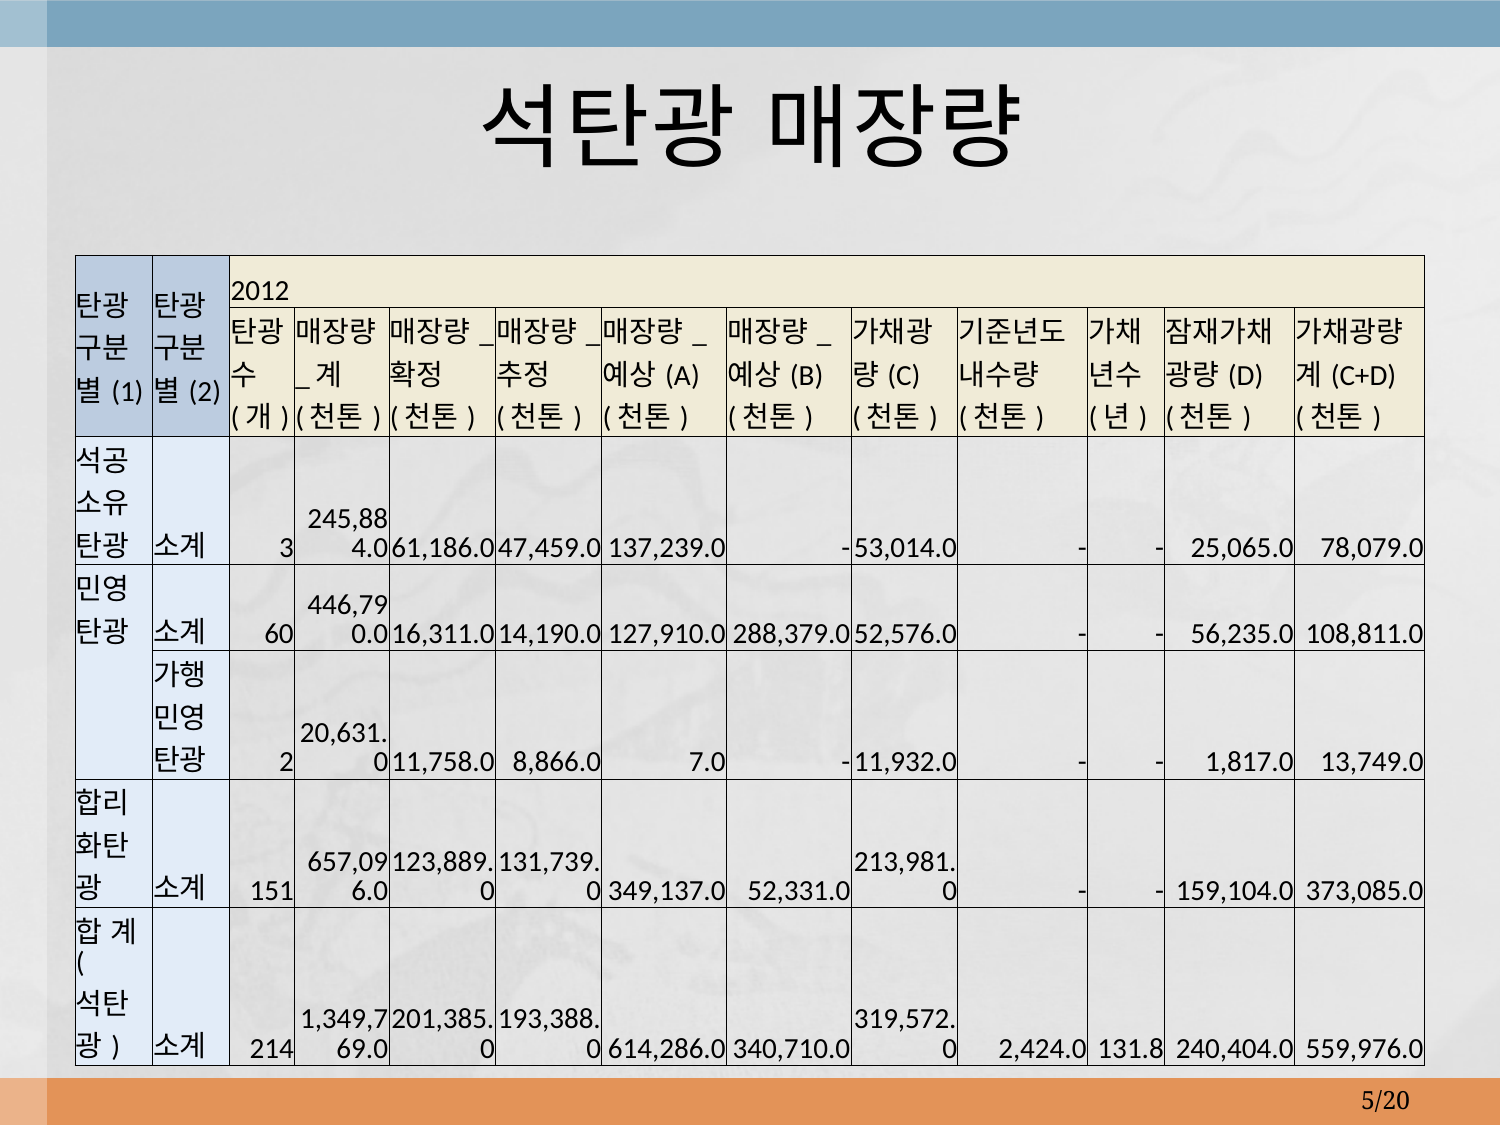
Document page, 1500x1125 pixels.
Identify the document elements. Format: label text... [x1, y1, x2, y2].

table_cell 매장량_계 (천톤) [295, 308, 389, 436]
table_cell 가행민영탄광 [153, 651, 229, 779]
table_cell - [958, 780, 1087, 907]
table_cell 61,186.0 [390, 437, 495, 564]
title 석탄광 매장량 [49, 46, 1454, 202]
table_cell 340,710.0 [727, 908, 851, 1065]
table_cell 240,404.0 [1165, 908, 1294, 1065]
table_cell 16,311.0 [390, 565, 495, 650]
table_cell 193,388.0 [496, 908, 601, 1065]
table_cell 151 [230, 780, 294, 907]
table_cell 245,884.0 [295, 437, 389, 564]
table_cell 20,631.0 [295, 651, 389, 779]
table_cell - [1088, 437, 1164, 564]
table_cell 매장량_예상(B) (천톤) [727, 308, 851, 436]
table_cell 합 계(석탄광) [76, 908, 152, 1065]
table_cell 1,349,769.0 [295, 908, 389, 1065]
table_cell 2 [230, 651, 294, 779]
table_cell 석공소유탄광 [76, 437, 152, 564]
table_cell 잠재가채광량(D) (천톤) [1165, 308, 1294, 436]
table_cell 8,866.0 [496, 651, 601, 779]
table_cell 매장량_예상(A) (천톤) [602, 308, 726, 436]
table_header 탄광구분별(1) [76, 256, 152, 436]
table_cell 127,910.0 [602, 565, 726, 650]
table_cell 탄광수 (개) [230, 308, 294, 436]
table_header 탄광구분별(2) [153, 256, 229, 436]
table_cell 52,576.0 [852, 565, 957, 650]
table_cell 13,749.0 [1295, 651, 1424, 779]
table_cell - [727, 651, 851, 779]
table_cell 373,085.0 [1295, 780, 1424, 907]
table_cell 559,976.0 [1295, 908, 1424, 1065]
table_cell - [958, 565, 1087, 650]
table_cell 201,385.0 [390, 908, 495, 1065]
table_cell [76, 651, 152, 779]
table_cell - [727, 437, 851, 564]
slide_number 5 [1074, 1078, 1425, 1125]
table_cell 53,014.0 [852, 437, 957, 564]
table_cell 매장량_확정 (천톤) [390, 308, 495, 436]
table_cell 합리화탄광 [76, 780, 152, 907]
table_cell 614,286.0 [602, 908, 726, 1065]
table_cell 7.0 [602, 651, 726, 779]
table_cell 108,811.0 [1295, 565, 1424, 650]
table_cell 3 [230, 437, 294, 564]
table_cell - [958, 651, 1087, 779]
table_cell 11,932.0 [852, 651, 957, 779]
table_cell 소계 [153, 780, 229, 907]
table_cell - [1088, 565, 1164, 650]
table_cell 민영탄광 [76, 565, 152, 651]
table_cell 기준년도 내수량 (천톤) [958, 308, 1087, 436]
table_cell 1,817.0 [1165, 651, 1294, 779]
table_cell 소계 [153, 908, 229, 1065]
table_cell - [1088, 780, 1164, 907]
table_cell - [958, 437, 1087, 564]
table_cell 25,065.0 [1165, 437, 1294, 564]
table_cell 446,790.0 [295, 565, 389, 650]
table_cell 2,424.0 [958, 908, 1087, 1065]
table_cell 11,758.0 [390, 651, 495, 779]
table_cell 349,137.0 [602, 780, 726, 907]
table_cell 159,104.0 [1165, 780, 1294, 907]
table_cell 가채년수 (년) [1088, 308, 1164, 436]
table_cell 137,239.0 [602, 437, 726, 564]
table_cell 가채광량계(C+D) (천톤) [1295, 308, 1424, 436]
table_cell 657,096.0 [295, 780, 389, 907]
table_cell 52,331.0 [727, 780, 851, 907]
table_cell 14,190.0 [496, 565, 601, 650]
table_cell 123,889.0 [390, 780, 495, 907]
table_cell 78,079.0 [1295, 437, 1424, 564]
table_cell 47,459.0 [496, 437, 601, 564]
table_cell 131.8 [1088, 908, 1164, 1065]
table_cell 131,739.0 [496, 780, 601, 907]
table_cell - [1088, 651, 1164, 779]
table_cell 56,235.0 [1165, 565, 1294, 650]
table_cell 소계 [153, 437, 229, 564]
table_cell 213,981.0 [852, 780, 957, 907]
table_cell 288,379.0 [727, 565, 851, 650]
table_cell 60 [230, 565, 294, 650]
table_cell 319,572.0 [852, 908, 957, 1065]
table_cell 소계 [153, 565, 229, 650]
table_cell 214 [230, 908, 294, 1065]
table_cell 매장량_추정 (천톤) [496, 308, 601, 436]
table_cell 가채광량(C) (천톤) [852, 308, 957, 436]
table_header 2012 [230, 256, 1424, 307]
